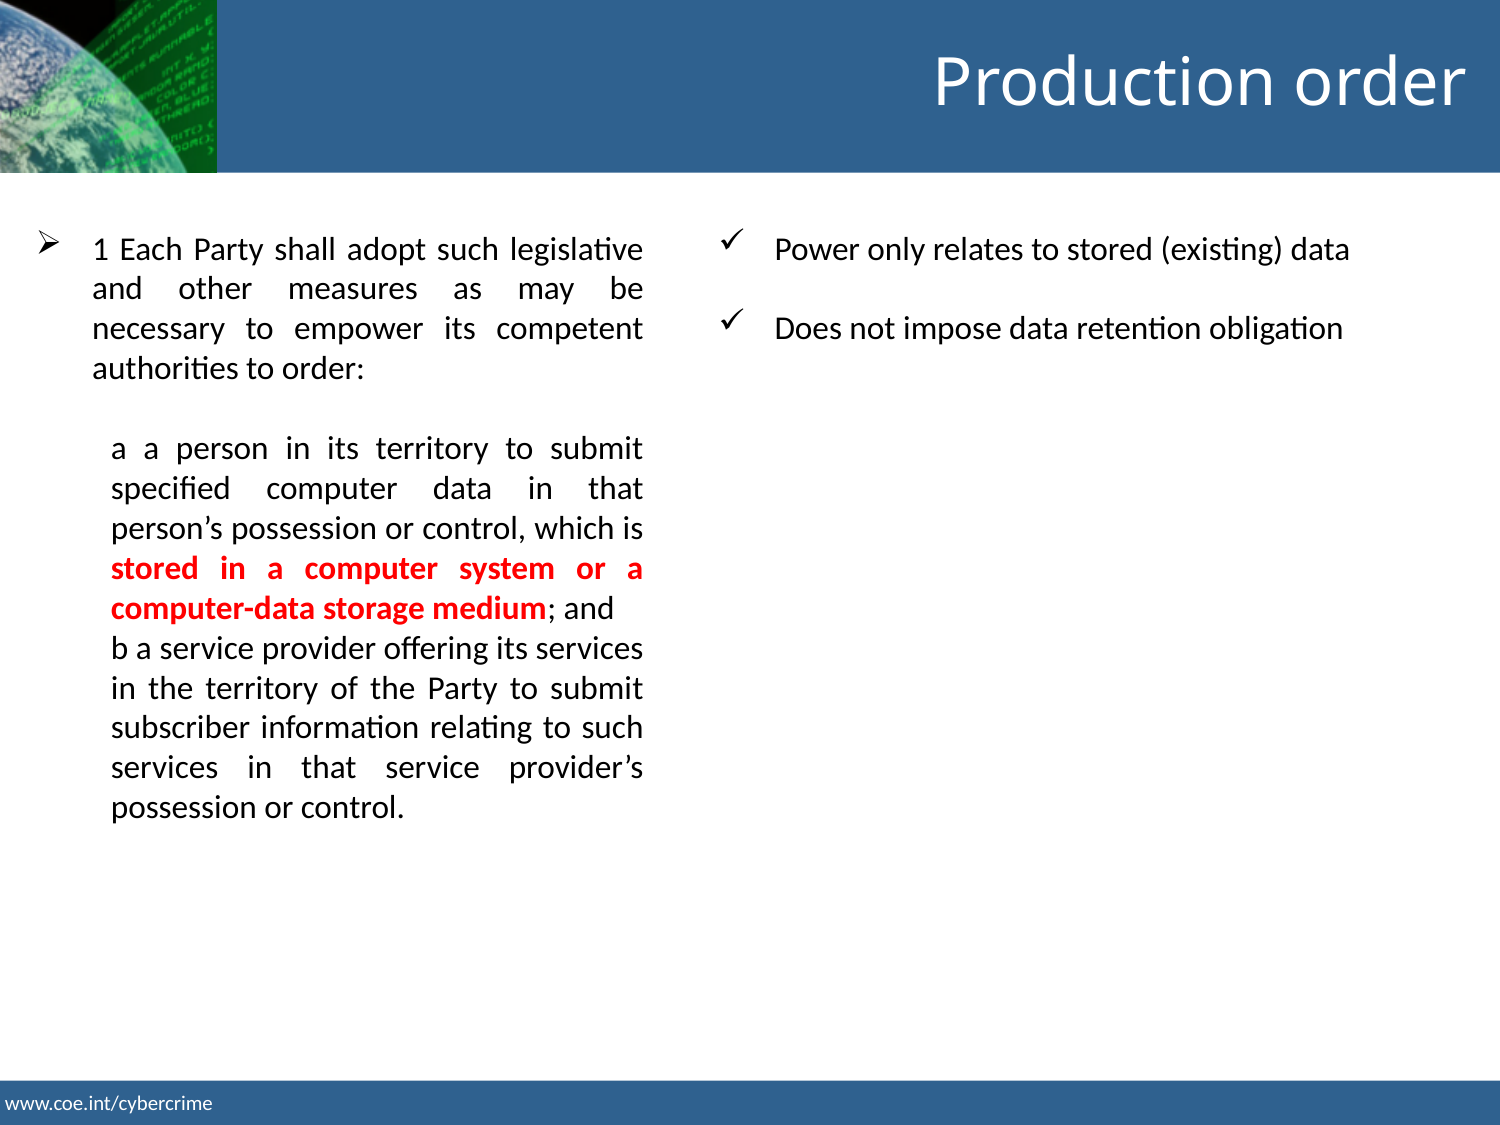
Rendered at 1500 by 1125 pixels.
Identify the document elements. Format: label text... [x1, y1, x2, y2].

picture [0, 0, 217, 173]
text_box Power only relates to stored (existing) data Does not impose data retention obligation [703, 219, 1395, 354]
text_box Production order [230, 31, 1483, 126]
text_box 1 Each Party shall adopt such legislative and other measures as may be necessary to empower its competent authorities to order: a a person in its territory to submit specified computer data in that person’s possession or control, which is stored in a computer system or a computer-data storage medium; and b a service provider offering its services in the territory of the Party to submit subscriber information relating to such services in that service provider’s possession or control. [21, 219, 660, 833]
